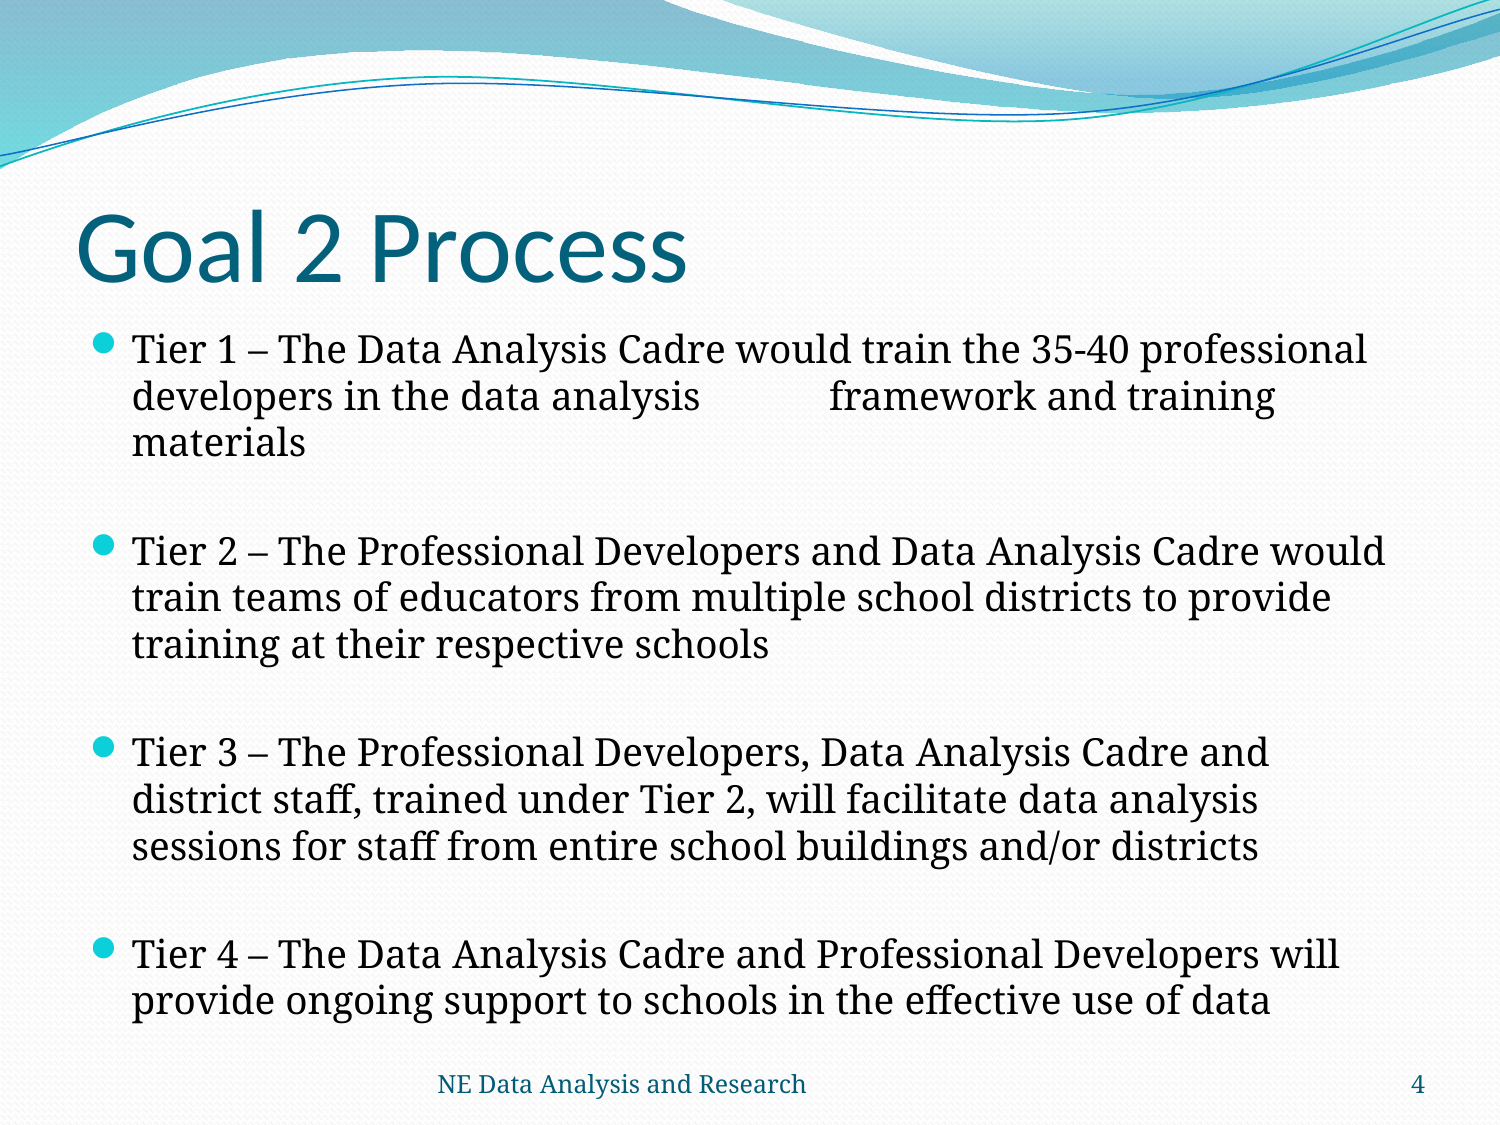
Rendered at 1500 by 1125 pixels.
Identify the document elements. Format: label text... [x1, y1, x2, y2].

slide_number 4 [1299, 1042, 1425, 1103]
list Tier 1 – The Data Analysis Cadre would train the 35-40 professional developers in the data analysis framework and training materials Tier 2 – The Professional Developers and Data Analysis Cadre would train teams of educators from multiple school districts to provide training at their respective schools Tier 3 – The Professional Developers, Data Analysis Cadre and district staff, trained under Tier 2, will facilitate data analysis sessions for staff from entire school buildings and/or districts Tier 4 – The Data Analysis Cadre and Professional Developers will provide ongoing support to schools in the effective use of data [75, 317, 1425, 1038]
title Goal 2 Process [75, 115, 1425, 303]
footer NE Data Analysis and Research [437, 1042, 988, 1103]
